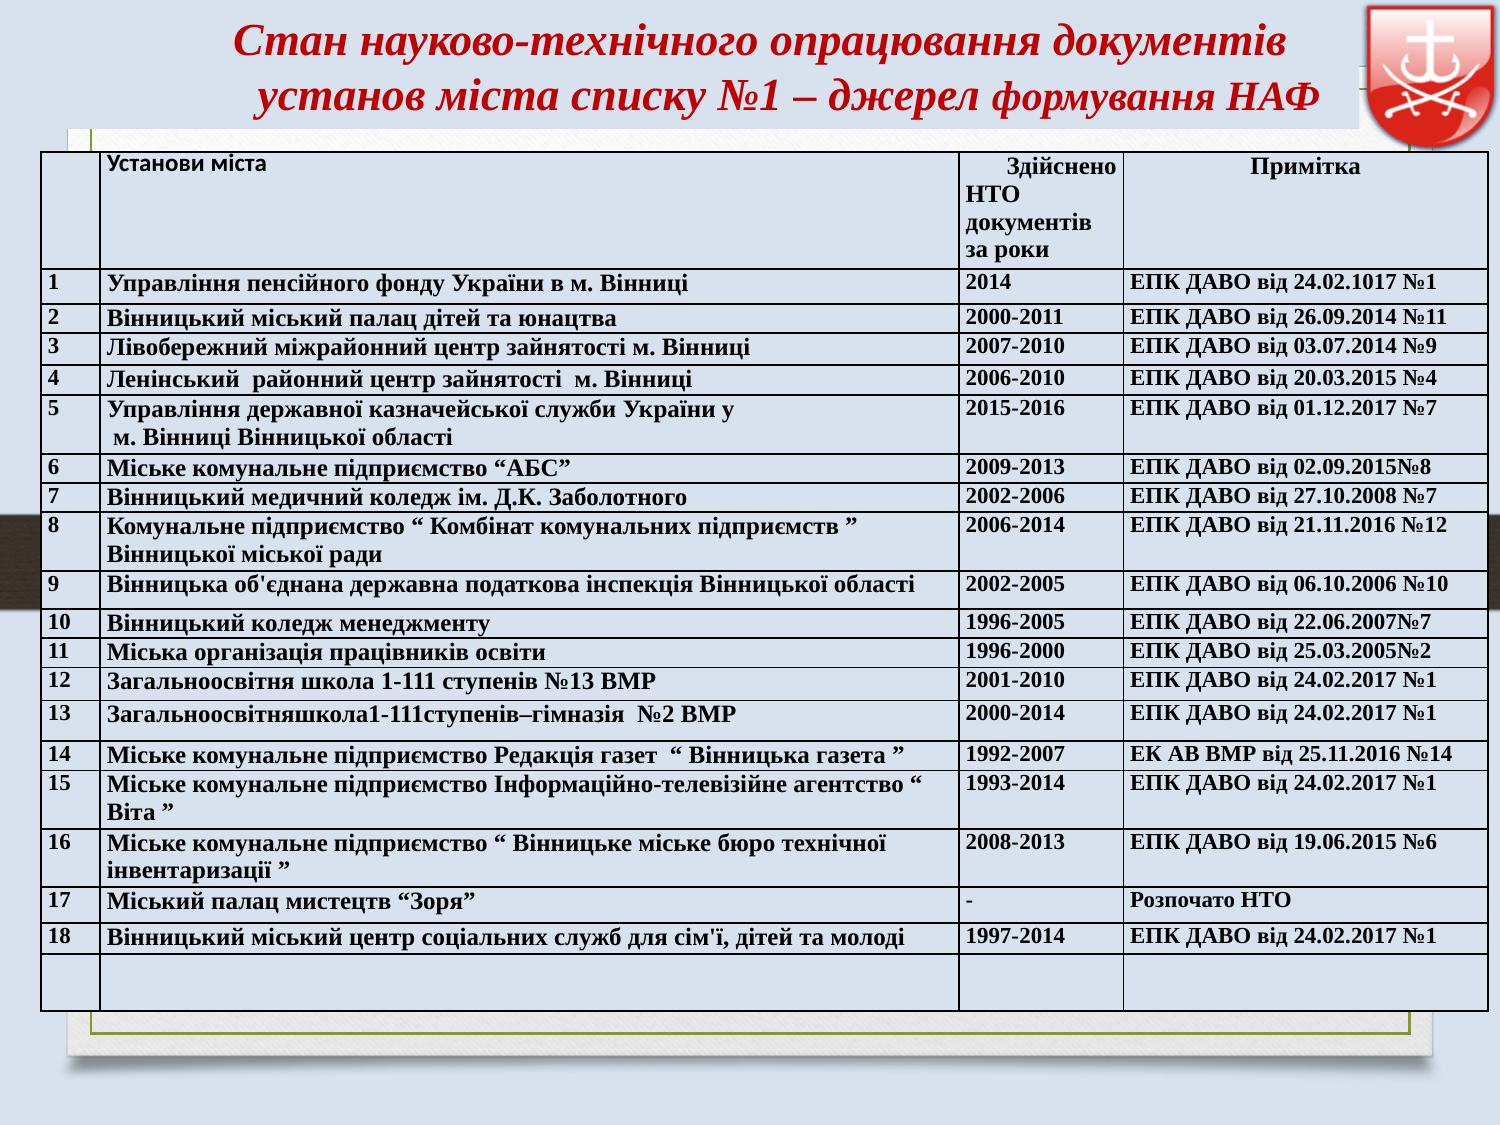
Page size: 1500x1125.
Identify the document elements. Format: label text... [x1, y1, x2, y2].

table_cell Управління пенсійного фонду України в м. Вінниці [101, 270, 958, 303]
table_cell 2002-2005 [960, 572, 1123, 608]
table_cell 5 [42, 396, 99, 453]
table_cell 2000-2011 [960, 305, 1123, 332]
table_cell 2 [42, 305, 99, 332]
table_cell 2001-2010 [960, 668, 1123, 700]
table_cell 2015-2016 [960, 396, 1123, 453]
table_cell Міське комунальне підприємство Інформаційно-телевізійне агентство “ Віта ” [101, 771, 958, 828]
table_cell 1996-2005 [960, 610, 1123, 637]
table_cell Вінницький міський центр соціальних служб для сім'ї, дітей та молоді [101, 924, 958, 953]
table_cell Лівобережний міжрайонний центр зайнятості м. Вінниці [101, 334, 958, 364]
picture [92, 1012, 1408, 1032]
picture [0, 0, 1500, 1125]
table_cell ЕПК ДАВО від 01.12.2017 №7 [1124, 396, 1487, 453]
title Стан науково-технічного опрацювання документів установ міста списку №1 – джерел формування НАФ [0, 0, 1359, 129]
table_header Здійснено НТО документів за роки [960, 153, 1123, 268]
table_cell ЕПК ДАВО від 24.02.2017 №1 [1124, 924, 1487, 953]
table_cell 8 [42, 513, 99, 570]
table_cell 1 [42, 270, 99, 303]
table_cell 16 [42, 830, 99, 886]
table_cell ЕПК ДАВО від 02.09.2015№8 [1124, 455, 1487, 482]
table_cell 6 [42, 455, 99, 482]
table_cell Вінницький медичний коледж ім. Д.К. Заболотного [101, 484, 958, 511]
table_cell 1992-2007 [960, 742, 1123, 770]
table_cell [42, 955, 99, 1010]
table_cell 2007-2010 [960, 334, 1123, 364]
table_cell 2006-2010 [960, 366, 1123, 394]
table_cell Міське комунальне підприємство Редакція газет “ Вінницька газета ” [101, 742, 958, 770]
table_header [42, 153, 99, 268]
table_cell Вінницький коледж менеджменту [101, 610, 958, 637]
table_cell 10 [42, 610, 99, 637]
table_cell 13 [42, 701, 99, 740]
table_cell 1993-2014 [960, 771, 1123, 828]
table_cell 12 [42, 668, 99, 700]
table_cell 2014 [960, 270, 1123, 303]
table_cell Вінницька об'єднана державна податкова інспекція Вінницької області [101, 572, 958, 608]
table_cell Загальноосвітняшкола1-111ступенів–гімназія №2 ВМР [101, 701, 958, 740]
table_cell ЕПК ДАВО від 22.06.2007№7 [1124, 610, 1487, 637]
table_cell 7 [42, 484, 99, 511]
table_cell - [960, 888, 1123, 922]
table_cell 2008-2013 [960, 830, 1123, 886]
table_cell 2006-2014 [960, 513, 1123, 570]
table_cell [1124, 955, 1487, 1010]
table_cell Управління державної казначейської служби України у м. Вінниці Вінницької області [101, 396, 958, 453]
table_header Установи міста [101, 153, 958, 268]
table_cell 11 [42, 639, 99, 667]
table_cell 18 [42, 924, 99, 953]
table_cell 2002-2006 [960, 484, 1123, 511]
table_cell 2009-2013 [960, 455, 1123, 482]
table_cell Комунальне підприємство “ Комбінат комунальних підприємств ” Вінницької міської ради [101, 513, 958, 570]
table_cell Міська організація працівників освіти [101, 639, 958, 667]
table_cell Міське комунальне підприємство “АБС” [101, 455, 958, 482]
table_cell Загальноосвітня школа 1-111 ступенів №13 ВМР [101, 668, 958, 700]
table_cell Вінницький міський палац дітей та юнацтва [101, 305, 958, 332]
table_cell Міське комунальне підприємство “ Вінницьке міське бюро технічної інвентаризації ” [101, 830, 958, 886]
table_cell ЕПК ДАВО від 24.02.2017 №1 [1124, 668, 1487, 700]
table_header Примітка [1124, 153, 1487, 268]
table_cell ЕПК ДАВО від 06.10.2006 №10 [1124, 572, 1487, 608]
table_cell ЕПК ДАВО від 24.02.2017 №1 [1124, 771, 1487, 828]
table_cell ЕПК ДАВО від 27.10.2008 №7 [1124, 484, 1487, 511]
table_cell 14 [42, 742, 99, 770]
table_cell 3 [42, 334, 99, 364]
table_cell [960, 955, 1123, 1010]
table_cell Розпочато НТО [1124, 888, 1487, 922]
table_cell ЕПК ДАВО від 24.02.2017 №1 [1124, 701, 1487, 740]
table_cell 17 [42, 888, 99, 922]
table_cell 9 [42, 572, 99, 608]
table_cell 1996-2000 [960, 639, 1123, 667]
table_cell ЕК АВ ВМР від 25.11.2016 №14 [1124, 742, 1487, 770]
table_cell ЕПК ДАВО від 03.07.2014 №9 [1124, 334, 1487, 364]
table_cell ЕПК ДАВО від 25.03.2005№2 [1124, 639, 1487, 667]
table_cell ЕПК ДАВО від 26.09.2014 №11 [1124, 305, 1487, 332]
table_cell 4 [42, 366, 99, 394]
table_cell ЕПК ДАВО від 19.06.2015 №6 [1124, 830, 1487, 886]
table_cell Ленінський районний центр зайнятості м. Вінниці [101, 366, 958, 394]
table_cell 2000-2014 [960, 701, 1123, 740]
table_cell ЕПК ДАВО від 24.02.1017 №1 [1124, 270, 1487, 303]
table_cell 15 [42, 771, 99, 828]
table_cell 1997-2014 [960, 924, 1123, 953]
table_cell Міський палац мистецтв “Зоря” [101, 888, 958, 922]
table_cell ЕПК ДАВО від 21.11.2016 №12 [1124, 513, 1487, 570]
table_cell ЕПК ДАВО від 20.03.2015 №4 [1124, 366, 1487, 394]
table_cell [101, 955, 958, 1010]
